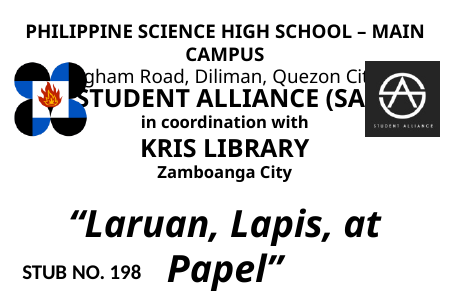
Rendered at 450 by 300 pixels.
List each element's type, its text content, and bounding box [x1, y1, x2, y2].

text_box PHILIPPINE SCIENCE HIGH SCHOOL – MAIN CAMPUS Agham Road, Diliman, Quezon City [0, 12, 450, 74]
picture [12, 60, 88, 137]
text_box “Laruan, Lapis, at Papel” [0, 192, 450, 298]
text_box STUB NO. 198 [7, 251, 213, 292]
text_box STUDENT ALLIANCE (SA) in coordination with KRIS LIBRARY Zamboanga City [0, 74, 450, 190]
picture [364, 60, 441, 137]
